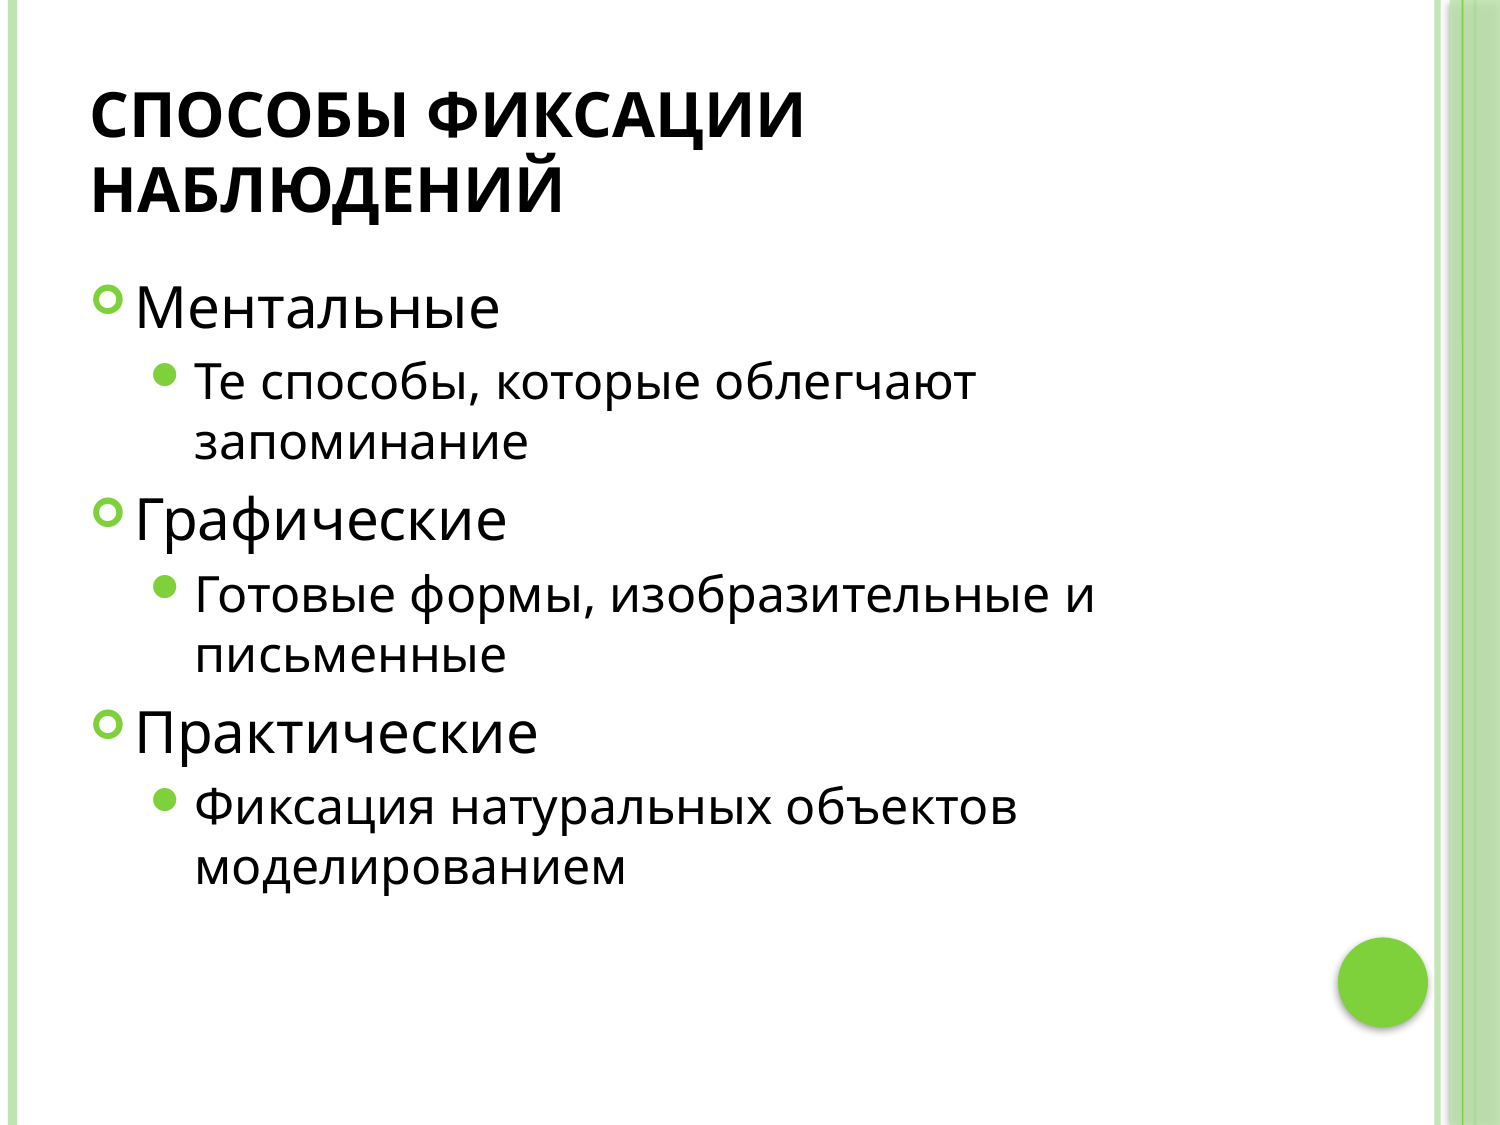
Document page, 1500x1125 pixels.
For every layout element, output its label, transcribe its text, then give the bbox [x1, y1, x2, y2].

list Ментальные Те способы, которые облегчают запоминание Графические Готовые формы, изобразительные и письменные Практические Фиксация натуральных объектов моделированием [75, 262, 1300, 1062]
title Способы фиксации наблюдений [75, 45, 1300, 233]
